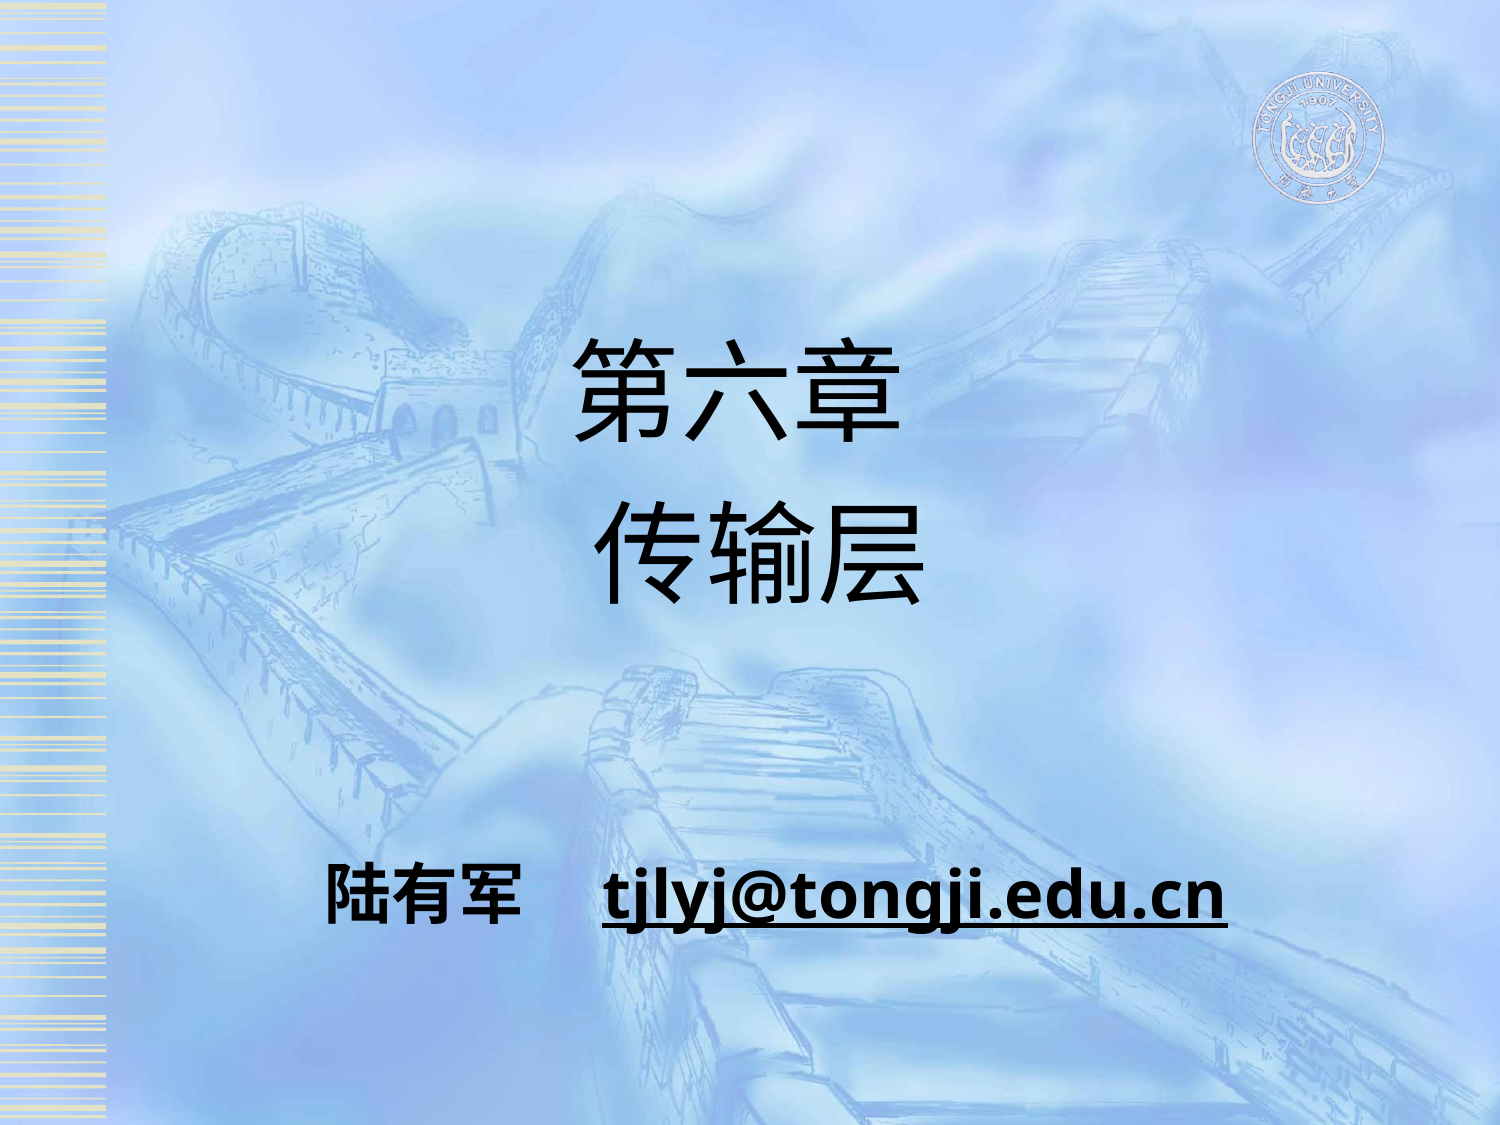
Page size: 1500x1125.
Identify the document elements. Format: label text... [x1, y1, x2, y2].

title 第六章 传输层 [123, 267, 1399, 646]
picture [0, 0, 1500, 1125]
subtitle 陆有军 tjlyj@tongji.edu.cn [242, 798, 1311, 965]
